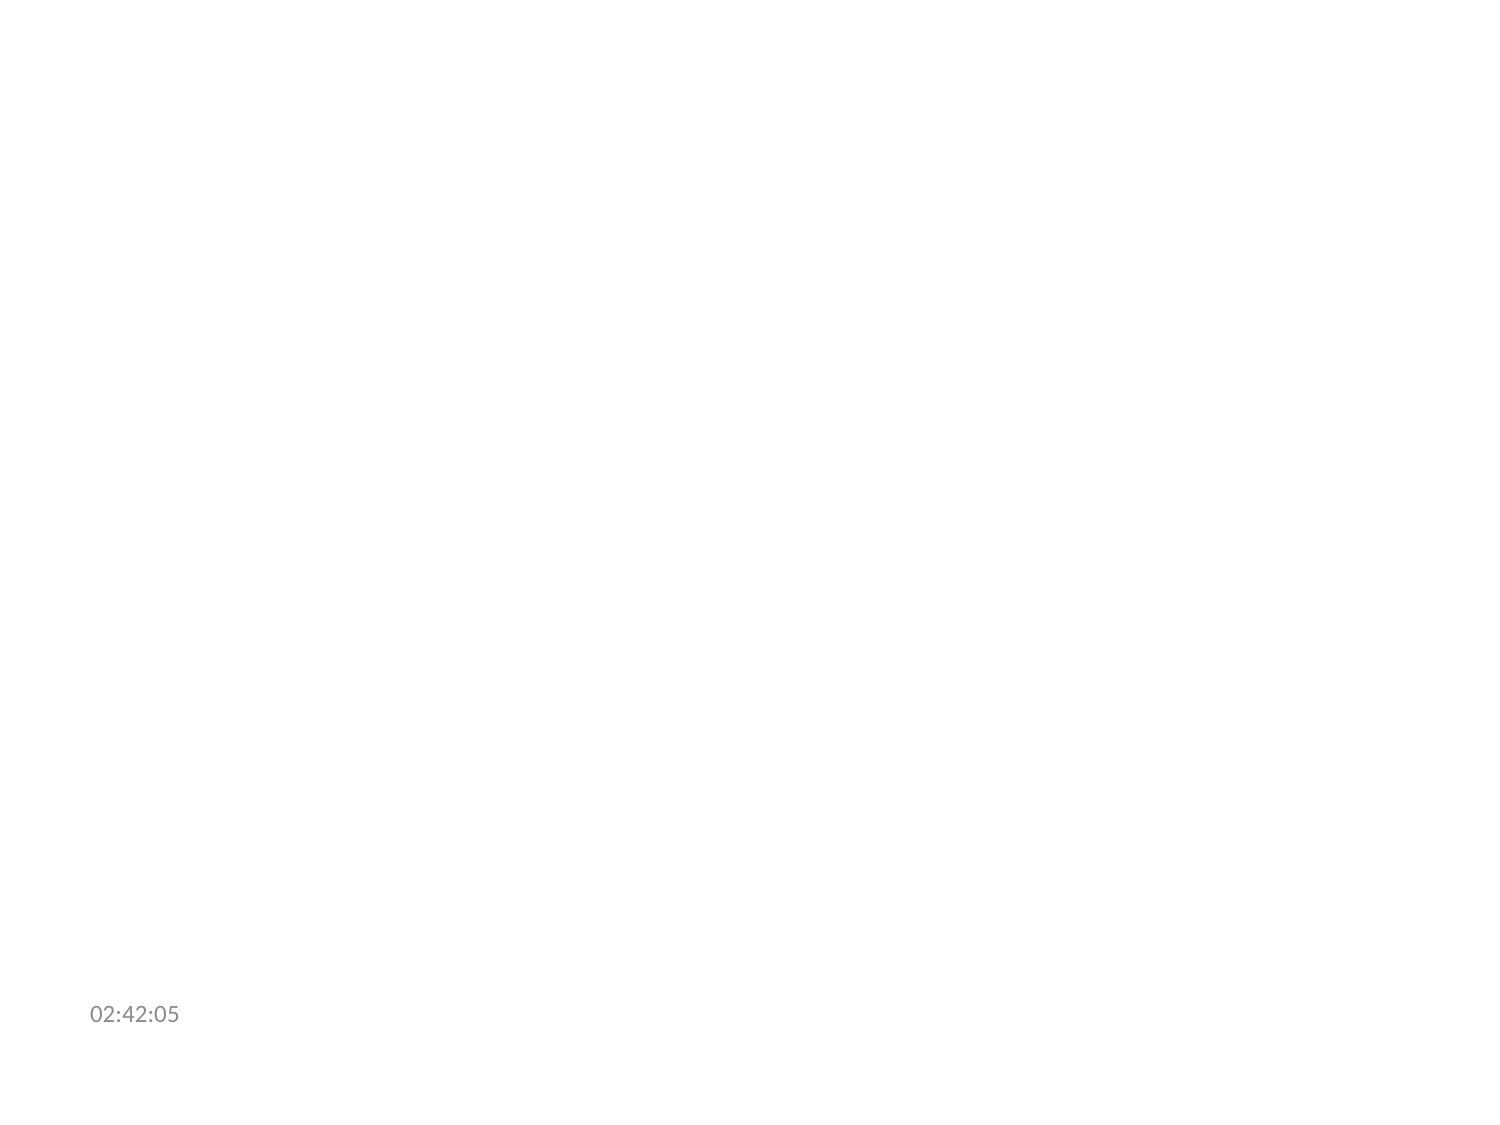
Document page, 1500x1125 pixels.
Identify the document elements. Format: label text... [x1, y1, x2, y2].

text_box 15:35:09 [75, 982, 425, 1043]
